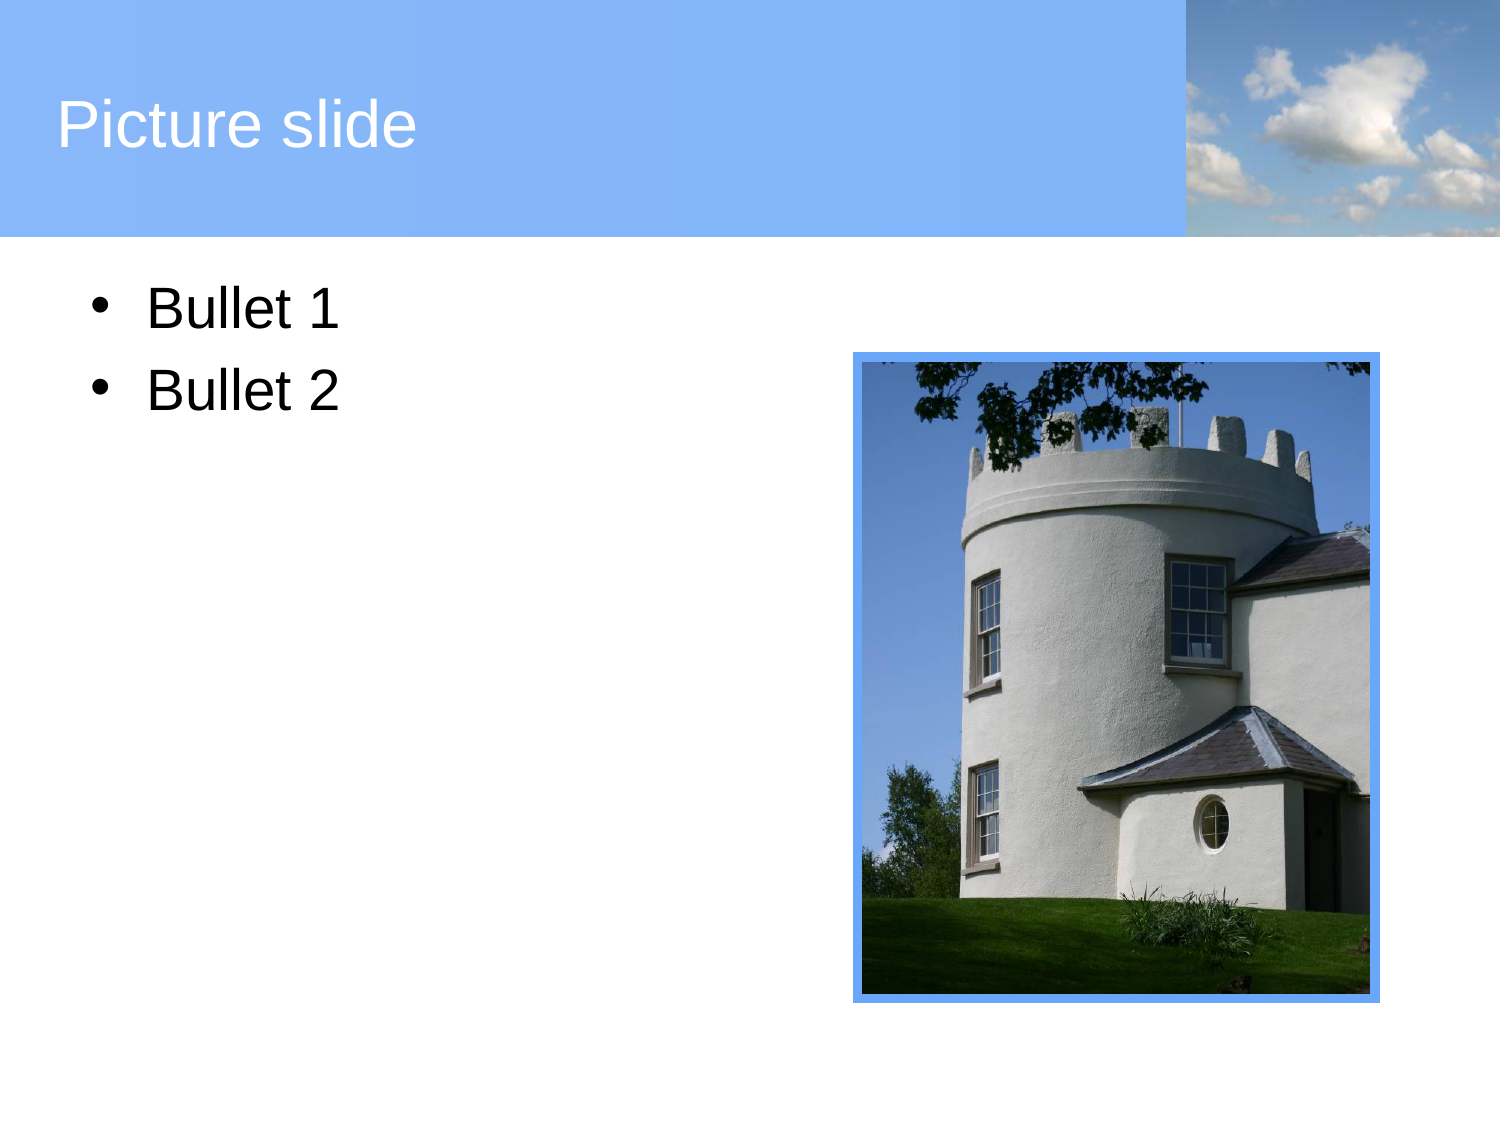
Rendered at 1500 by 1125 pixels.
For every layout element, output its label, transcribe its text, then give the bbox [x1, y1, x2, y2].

list Bullet 1 Bullet 2 [75, 262, 736, 1005]
picture [1186, 0, 1500, 237]
title Picture slide [41, 45, 1164, 197]
picture [861, 361, 1371, 994]
